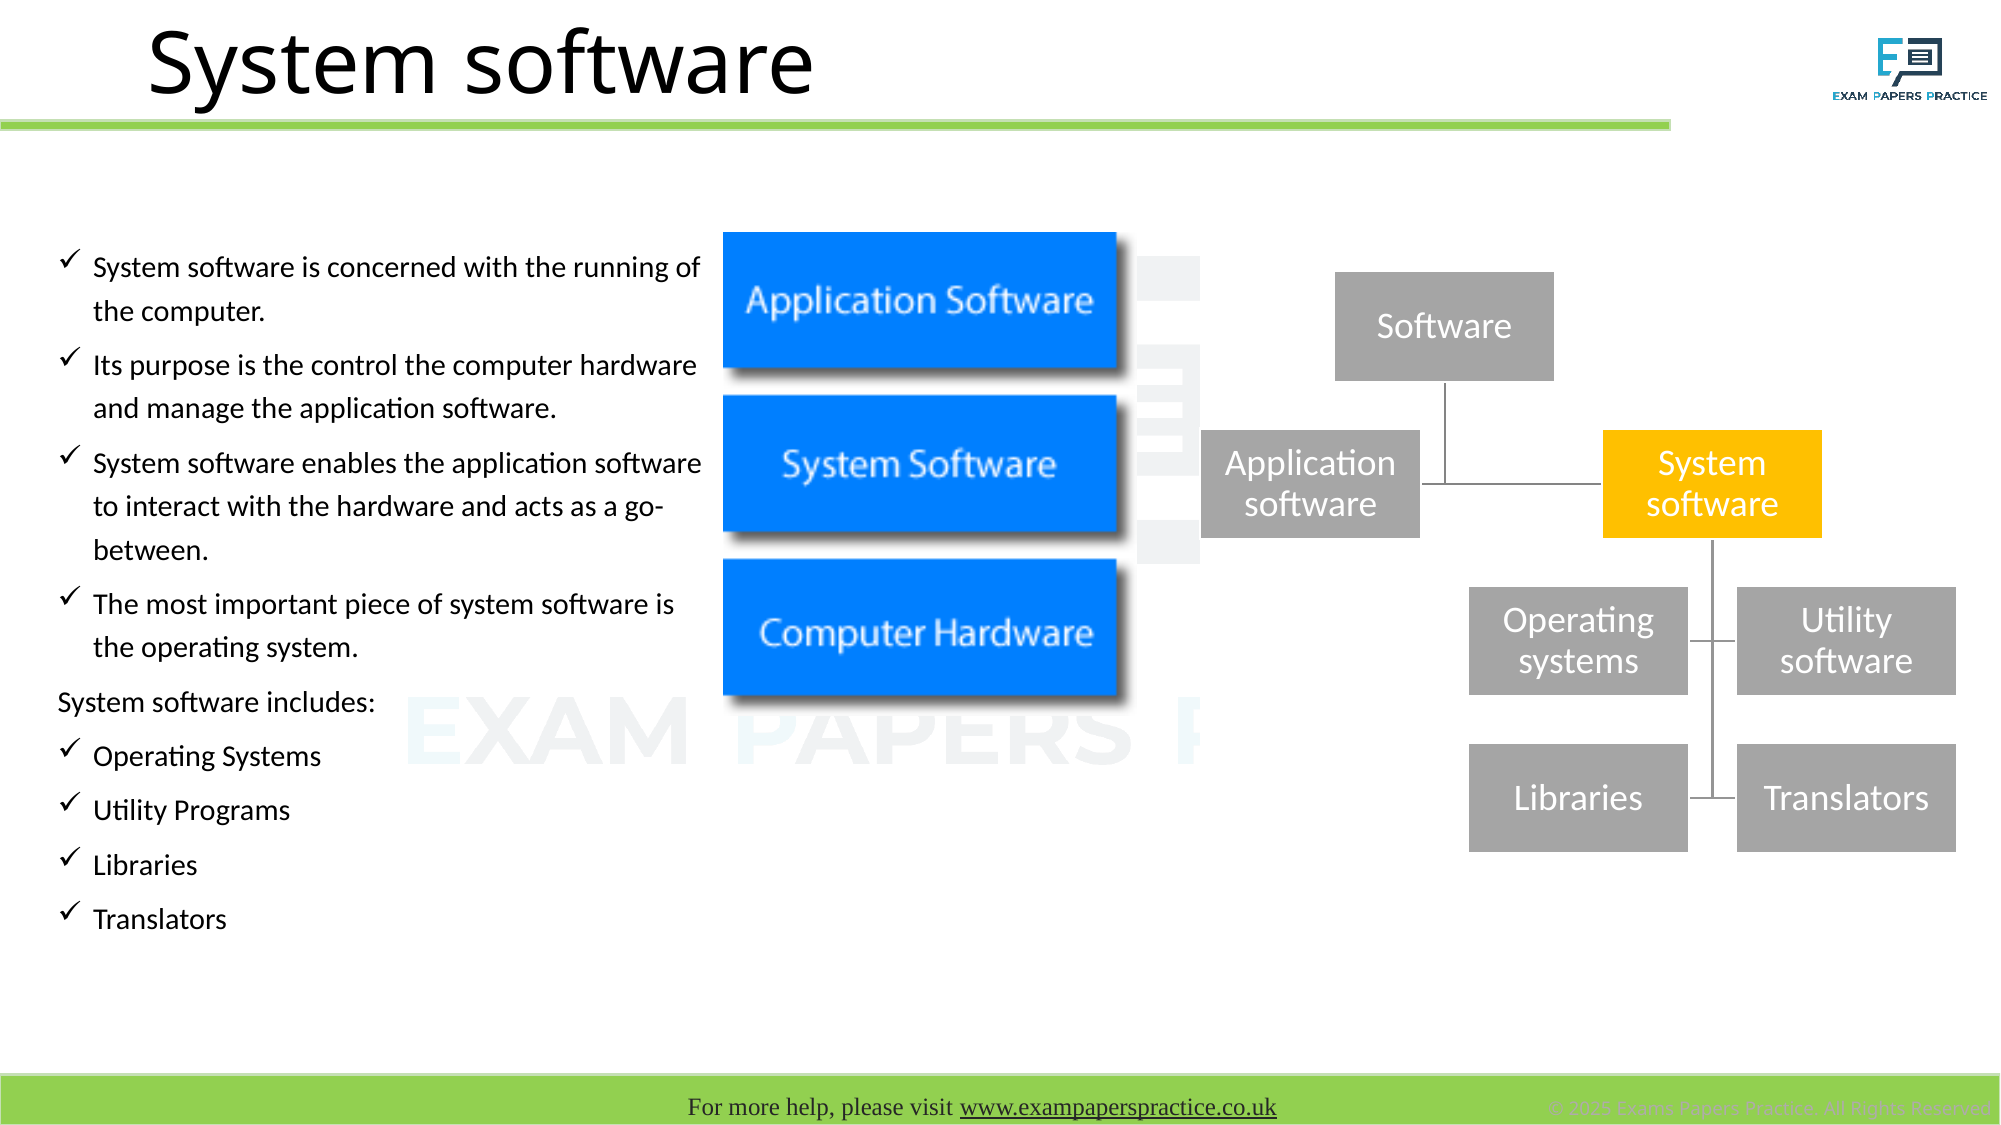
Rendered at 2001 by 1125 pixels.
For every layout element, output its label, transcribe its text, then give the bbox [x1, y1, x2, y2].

title System software [132, 11, 1858, 121]
picture [723, 232, 1137, 716]
list System software is concerned with the running of the computer. Its purpose is the control the computer hardware and manage the application software. System software enables the application software to interact with the hardware and acts as a go-between. The most important piece of system software is the operating system. System software includes: Operating Systems Utility Programs Libraries Translators [42, 232, 724, 947]
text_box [1199, 255, 1958, 870]
